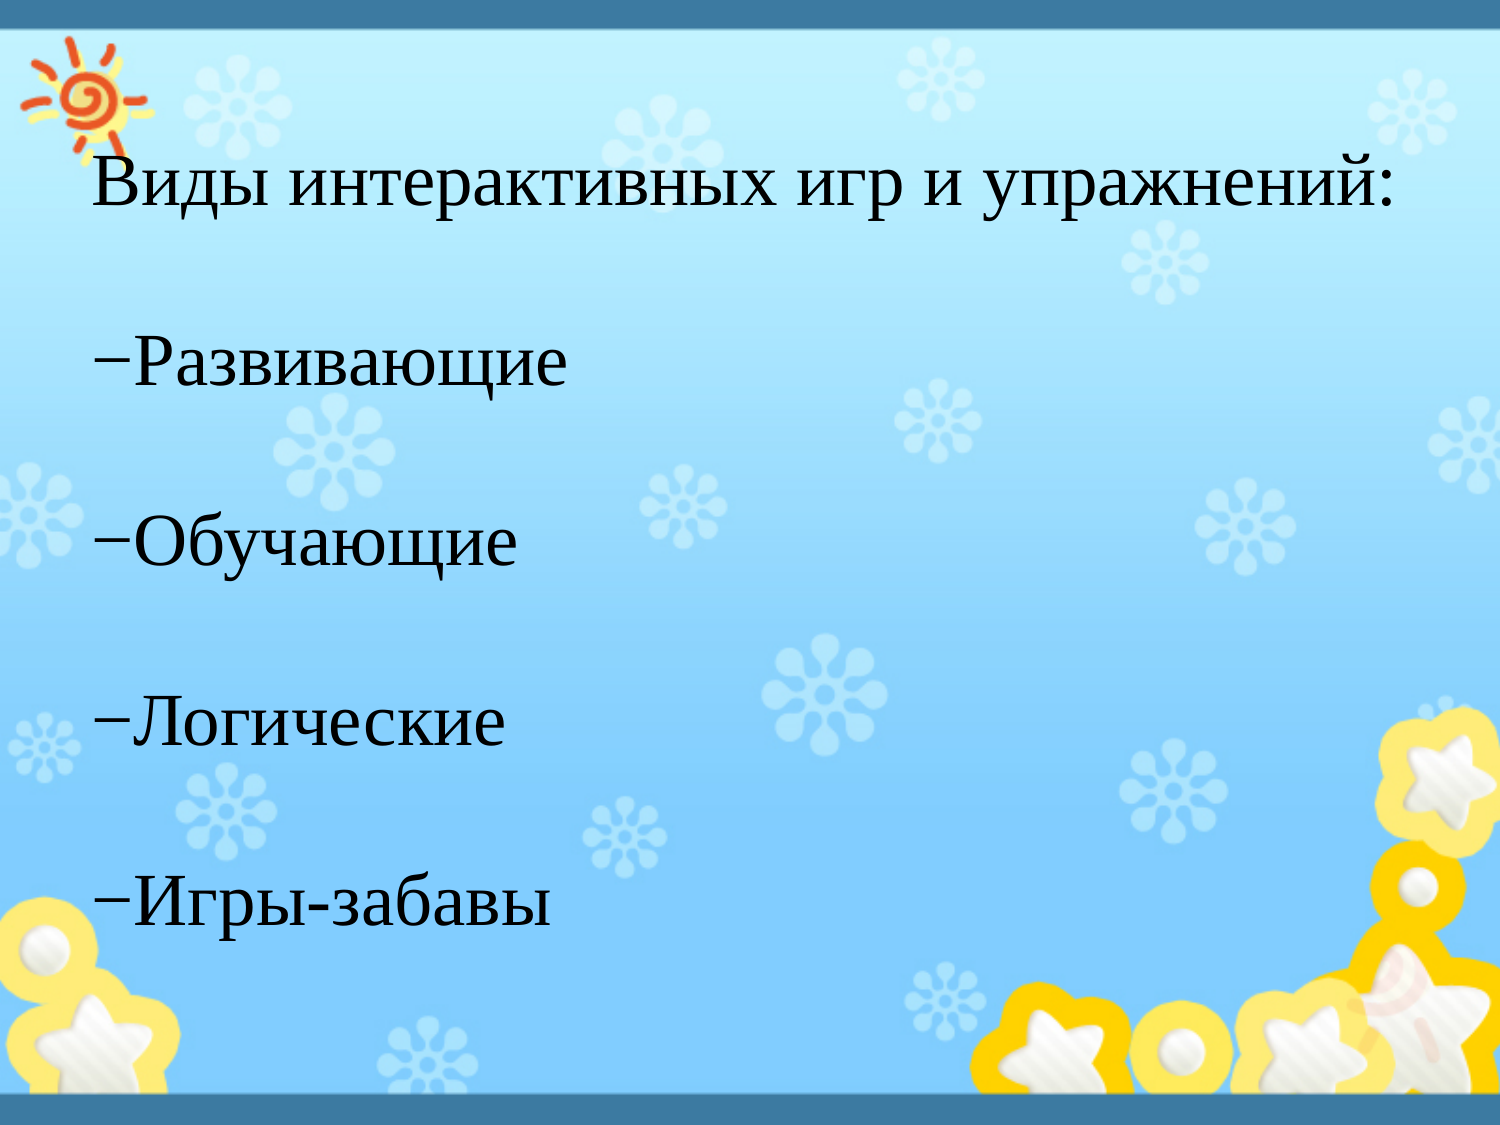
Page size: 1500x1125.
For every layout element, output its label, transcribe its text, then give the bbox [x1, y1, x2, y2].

text_box Виды интерактивных игр и упражнений: −Развивающие −Обучающие −Логические −Игры-забавы [76, 78, 1459, 948]
picture [0, 0, 1500, 1125]
